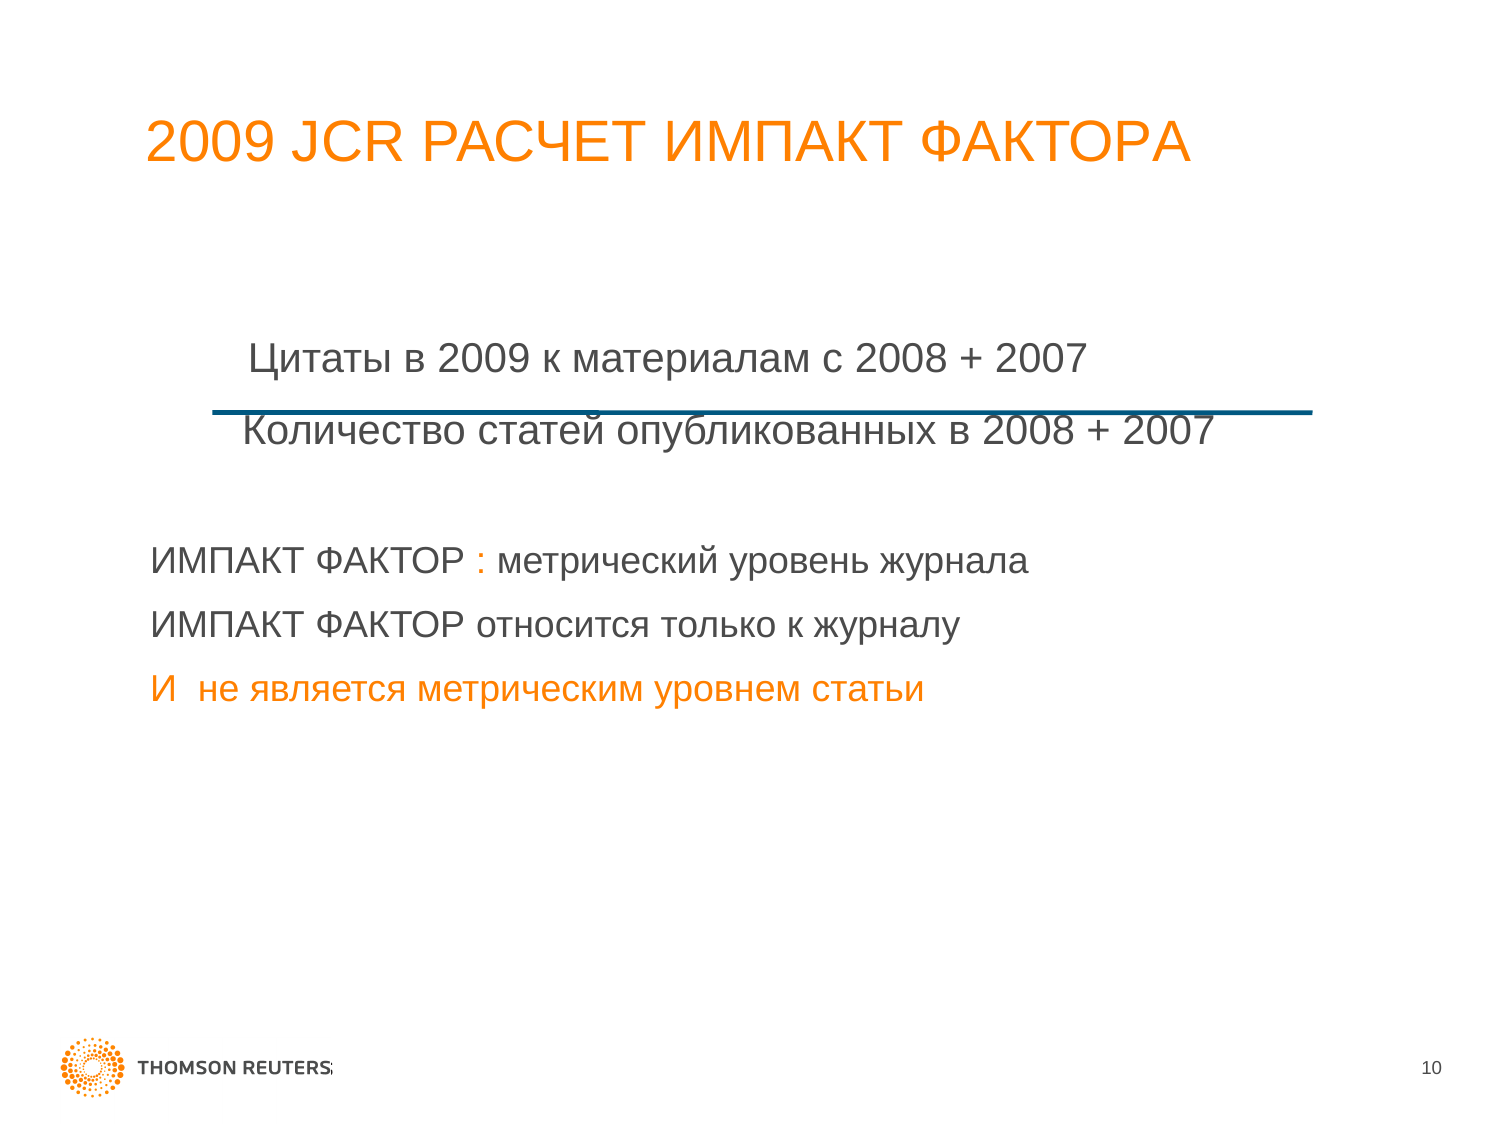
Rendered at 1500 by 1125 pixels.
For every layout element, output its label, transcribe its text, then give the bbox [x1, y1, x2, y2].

picture [60, 1037, 333, 1125]
text_box 10 [1381, 1048, 1457, 1087]
title 2009 JCR РАСЧЕТ ИМПАКТ ФАКТОРА [145, 36, 1355, 175]
list Цитаты в 2009 к материалам с 2008 + 2007 Количество статей опубликованных в 2008 + 2007 ИМПАКТ ФАКТОР : метрический уровень журнала ИМПАКТ ФАКТОР относится только к журналу И не является метрическим уровнем статьи [150, 237, 1359, 988]
